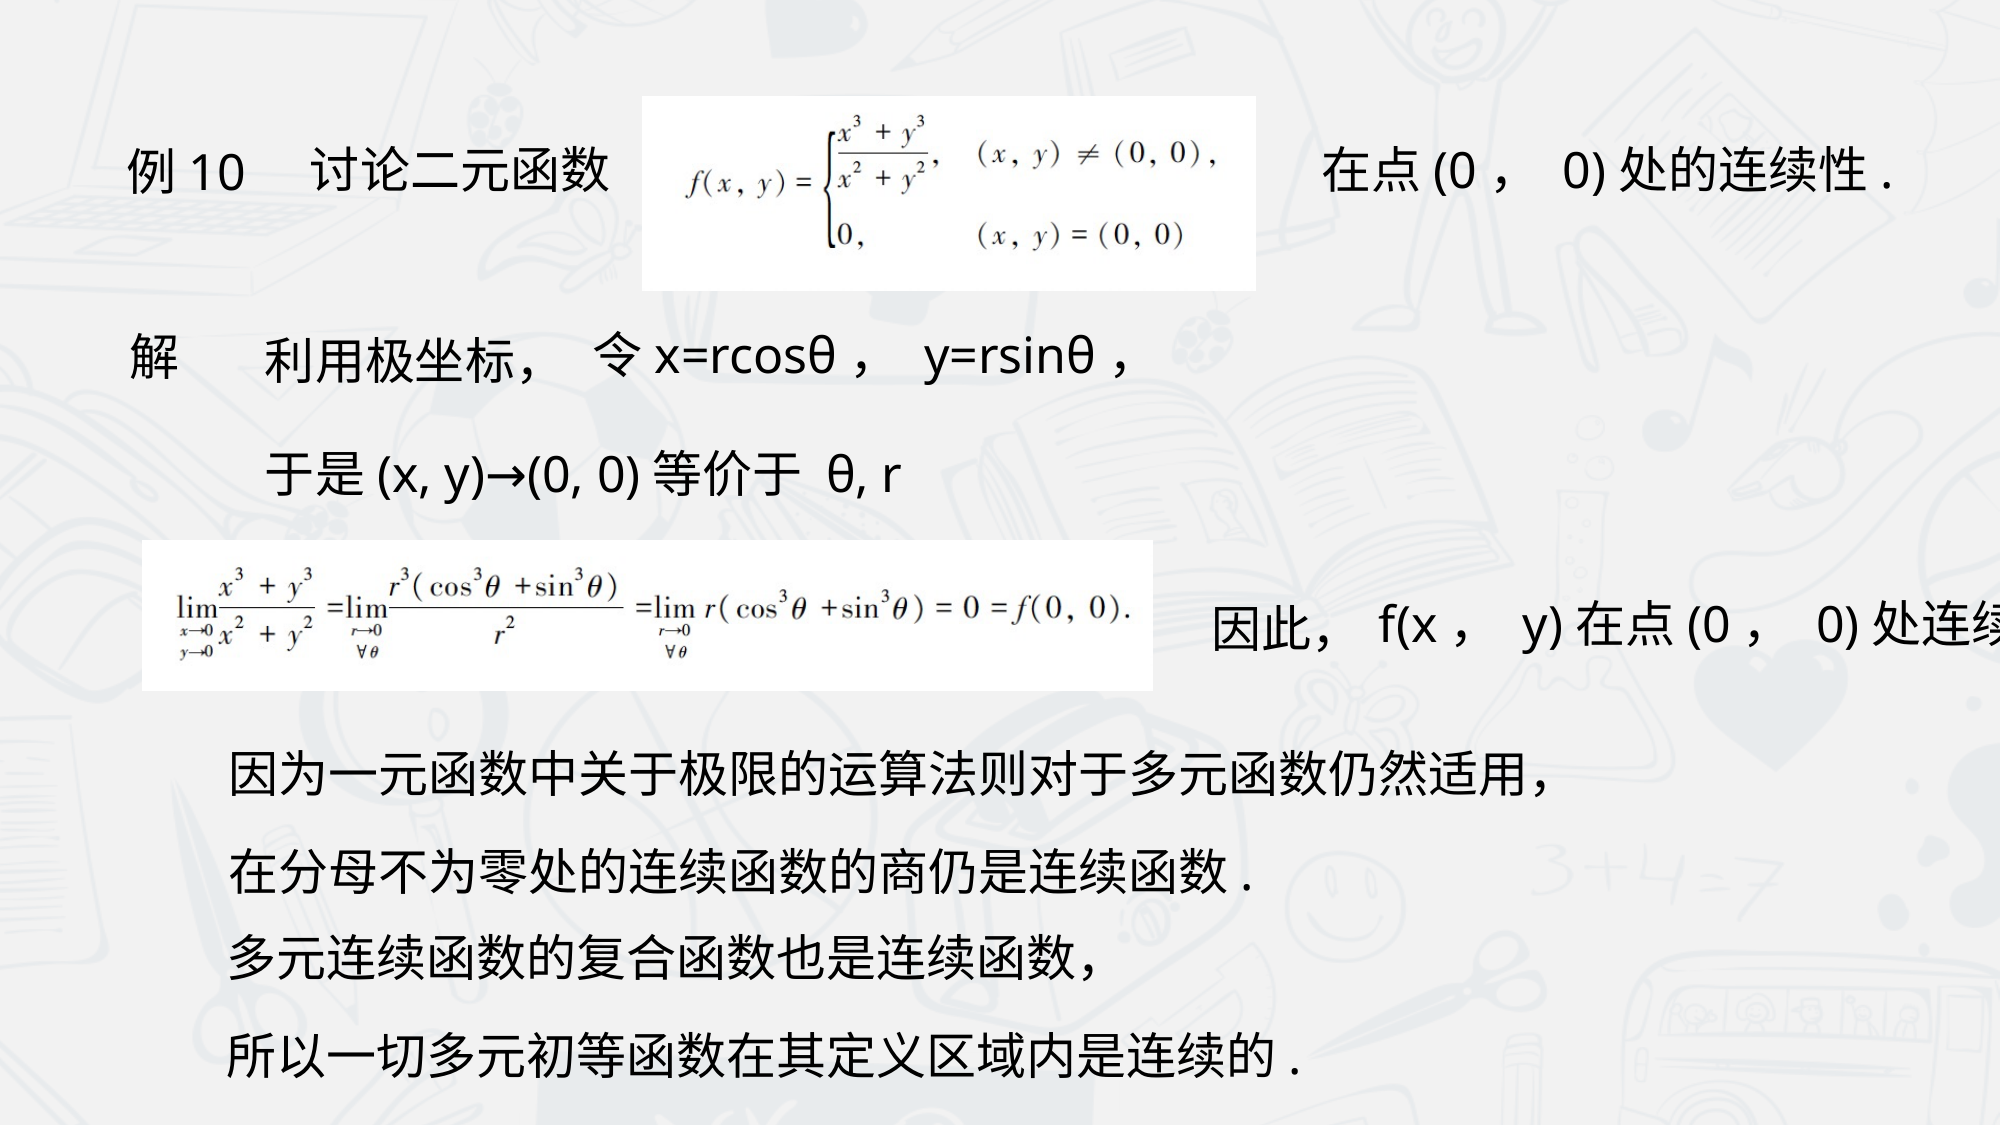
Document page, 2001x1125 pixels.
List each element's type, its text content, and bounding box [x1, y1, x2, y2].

text_box 讨论二元函数 [251, 153, 642, 207]
text_box 例10 [68, 155, 642, 209]
text_box 在分母不为零处的连续函数的商仍是连续函数. [170, 855, 1885, 908]
text_box y=rsinθ， [852, 338, 2000, 391]
text_box f(x， y)在点(0， 0)处连续. [1320, 607, 2000, 661]
text_box 讨论二元函数 [1256, 153, 1967, 207]
text_box 因此， [1153, 612, 2000, 665]
text_box 所以一切多元初等函数在其定义区域内是连续的. [167, 1039, 1883, 1092]
text_box 因为一元函数中关于极限的运算法则对于多元函数仍然适用， [170, 756, 1885, 810]
text_box 利用极坐标， [206, 344, 1922, 397]
text_box 解 [71, 340, 534, 393]
picture [642, 96, 1256, 291]
text_box 在点(0， 0)处的连续性. [1263, 153, 2000, 206]
picture [142, 540, 1153, 691]
text_box 令x=rcosθ， [534, 338, 852, 391]
text_box 多元连续函数的复合函数也是连续函数， [167, 941, 1883, 994]
